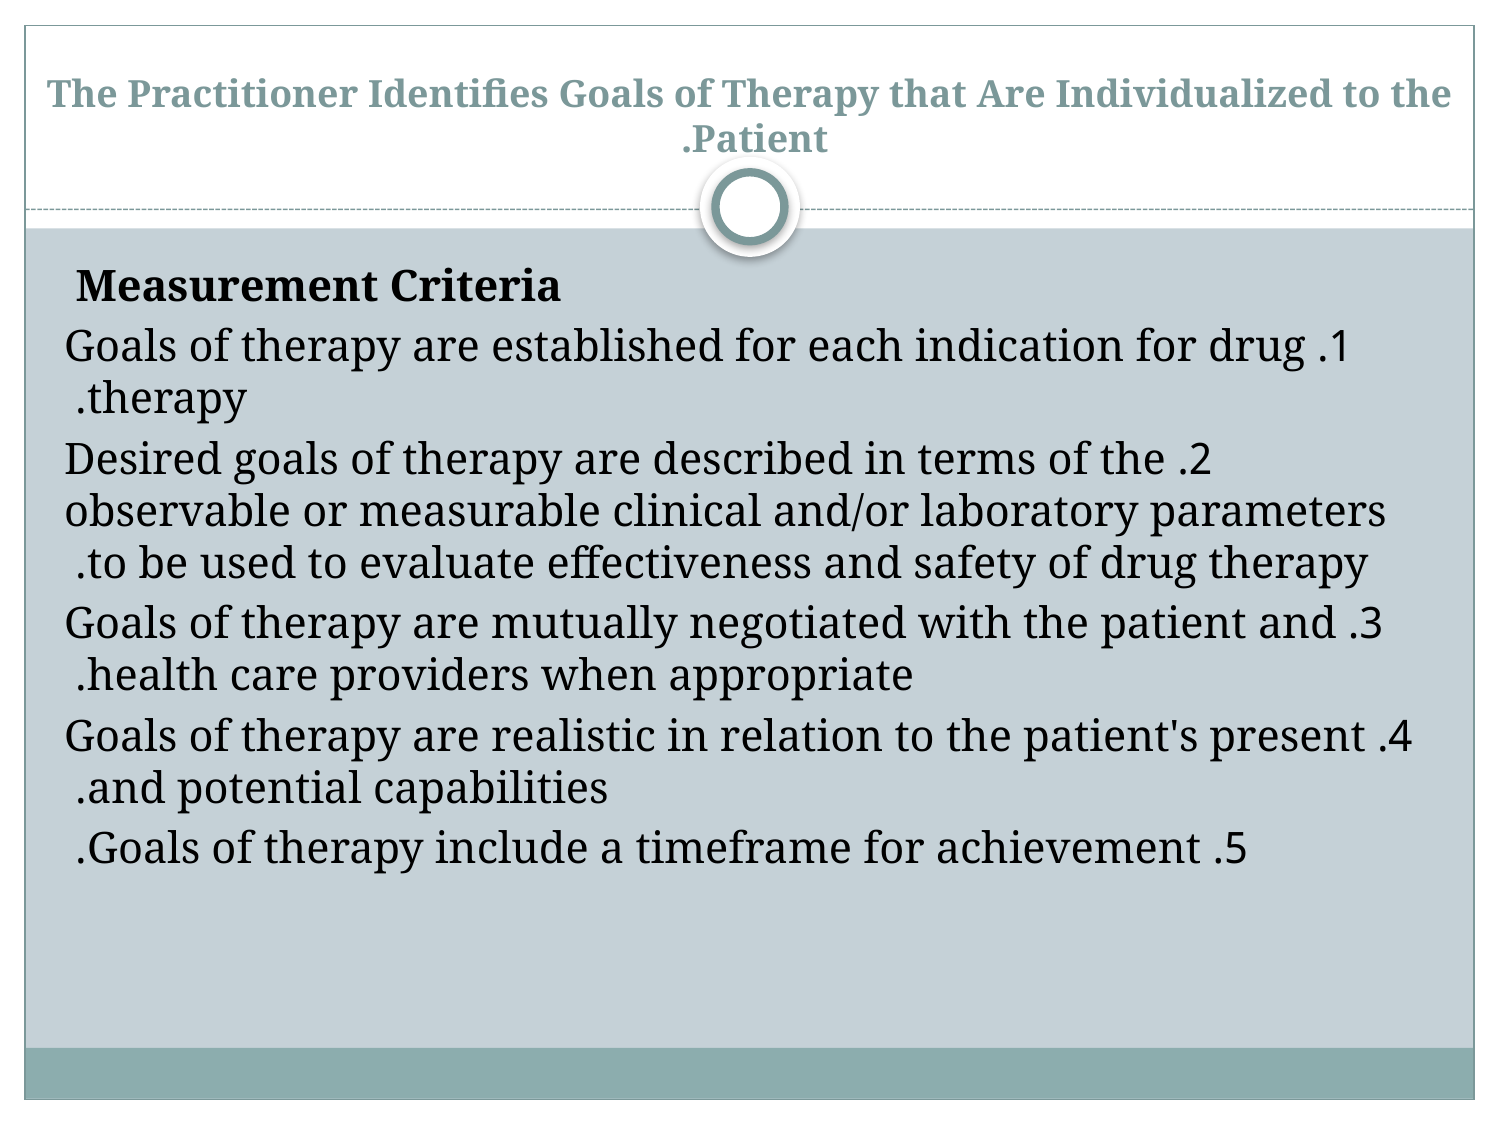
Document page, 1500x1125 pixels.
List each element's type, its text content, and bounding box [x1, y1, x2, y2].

list Measurement Criteria 1. Goals of therapy are established for each indication for drug therapy. 2. Desired goals of therapy are described in terms of the observable or measurable clinical and/or laboratory parameters to be used to evaluate effectiveness and safety of drug therapy. 3. Goals of therapy are mutually negotiated with the patient and health care providers when appropriate. 4. Goals of therapy are realistic in relation to the patient's present and potential capabilities. 5. Goals of therapy include a timeframe for achievement. [49, 250, 1445, 1001]
title The Practitioner Identifies Goals of Therapy that Are Individualized to the Patient. [0, 86, 1500, 258]
